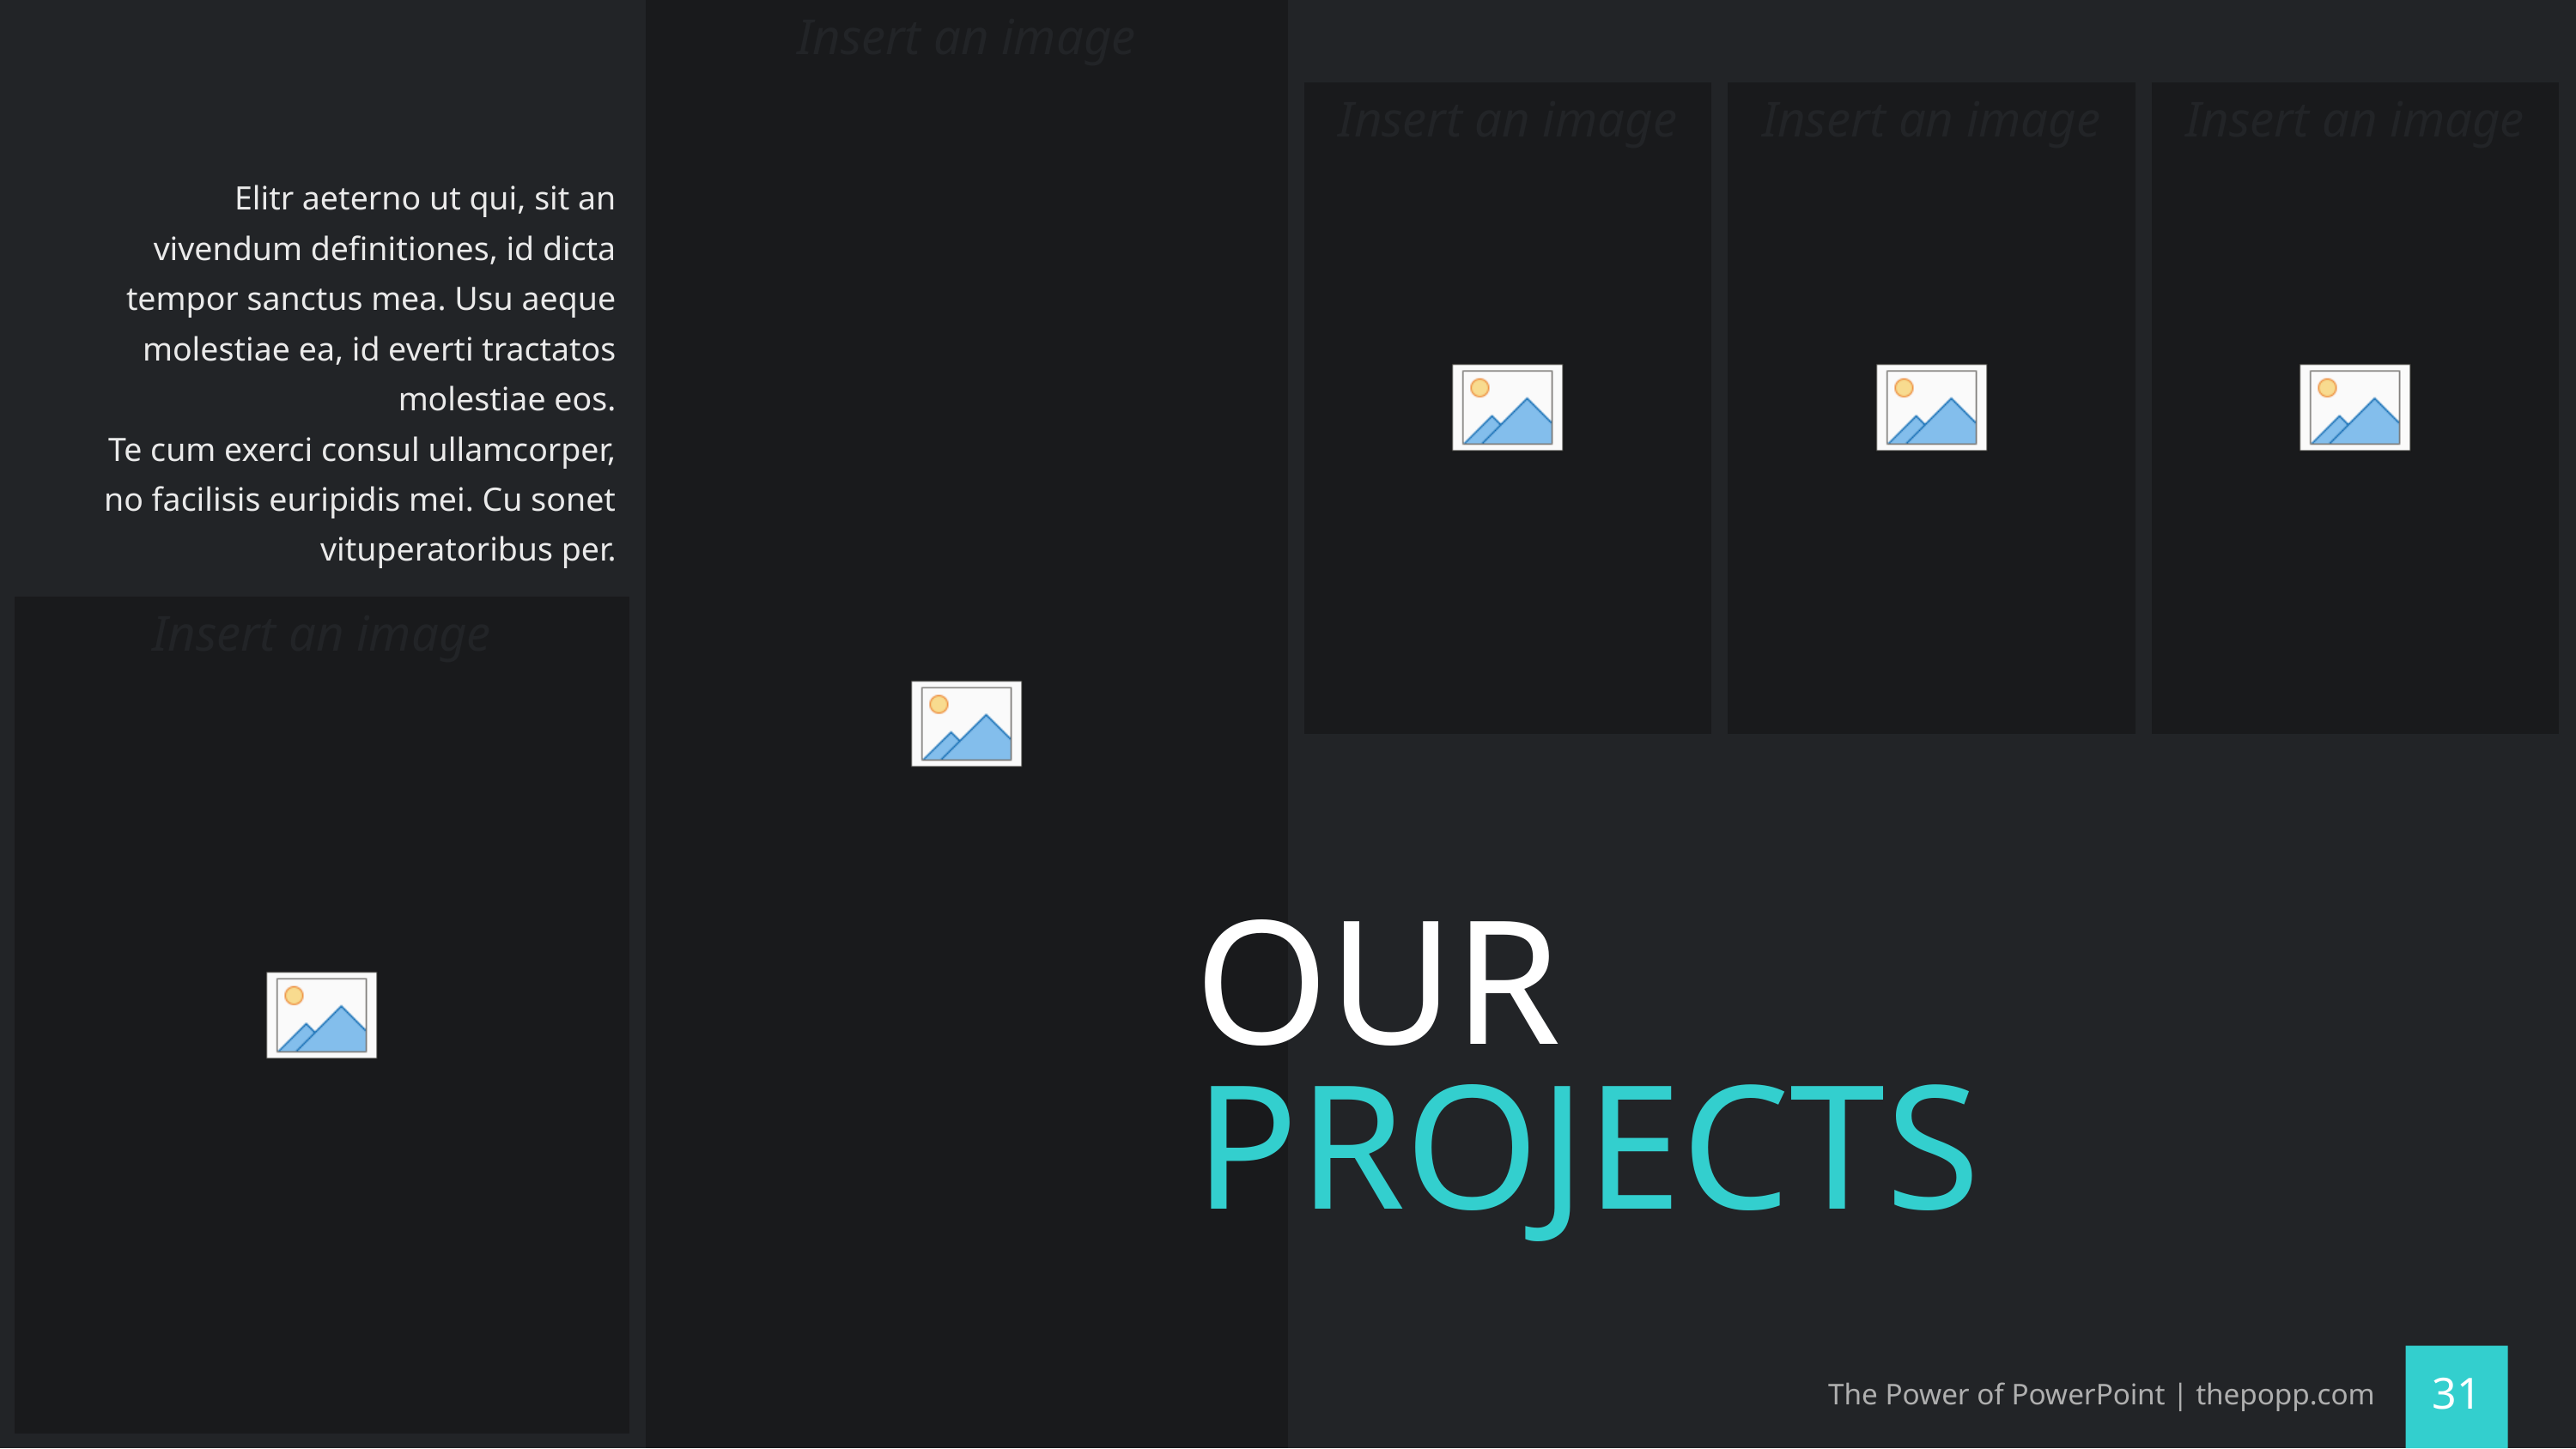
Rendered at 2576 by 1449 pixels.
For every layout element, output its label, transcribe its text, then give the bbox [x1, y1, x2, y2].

picture [1303, 82, 1712, 734]
picture [2151, 82, 2560, 734]
picture [14, 597, 629, 1434]
slide_number 31 [2404, 1356, 2509, 1434]
footer The Power of PowerPoint | thepopp.com [1519, 1356, 2389, 1434]
list Elitr aeterno ut qui, sit an vivendum definitiones, id dicta tempor sanctus mea. Usu aeque molestiae ea, id everti tractatos molestiae eos. Te cum exerci consul ullamcorper, no facilisis euripidis mei. Cu sonet vituperatoribus per. [65, 82, 629, 574]
picture [645, 0, 1288, 1449]
picture [1728, 82, 2136, 734]
title OUR PROJECTS [1288, 860, 2509, 1294]
